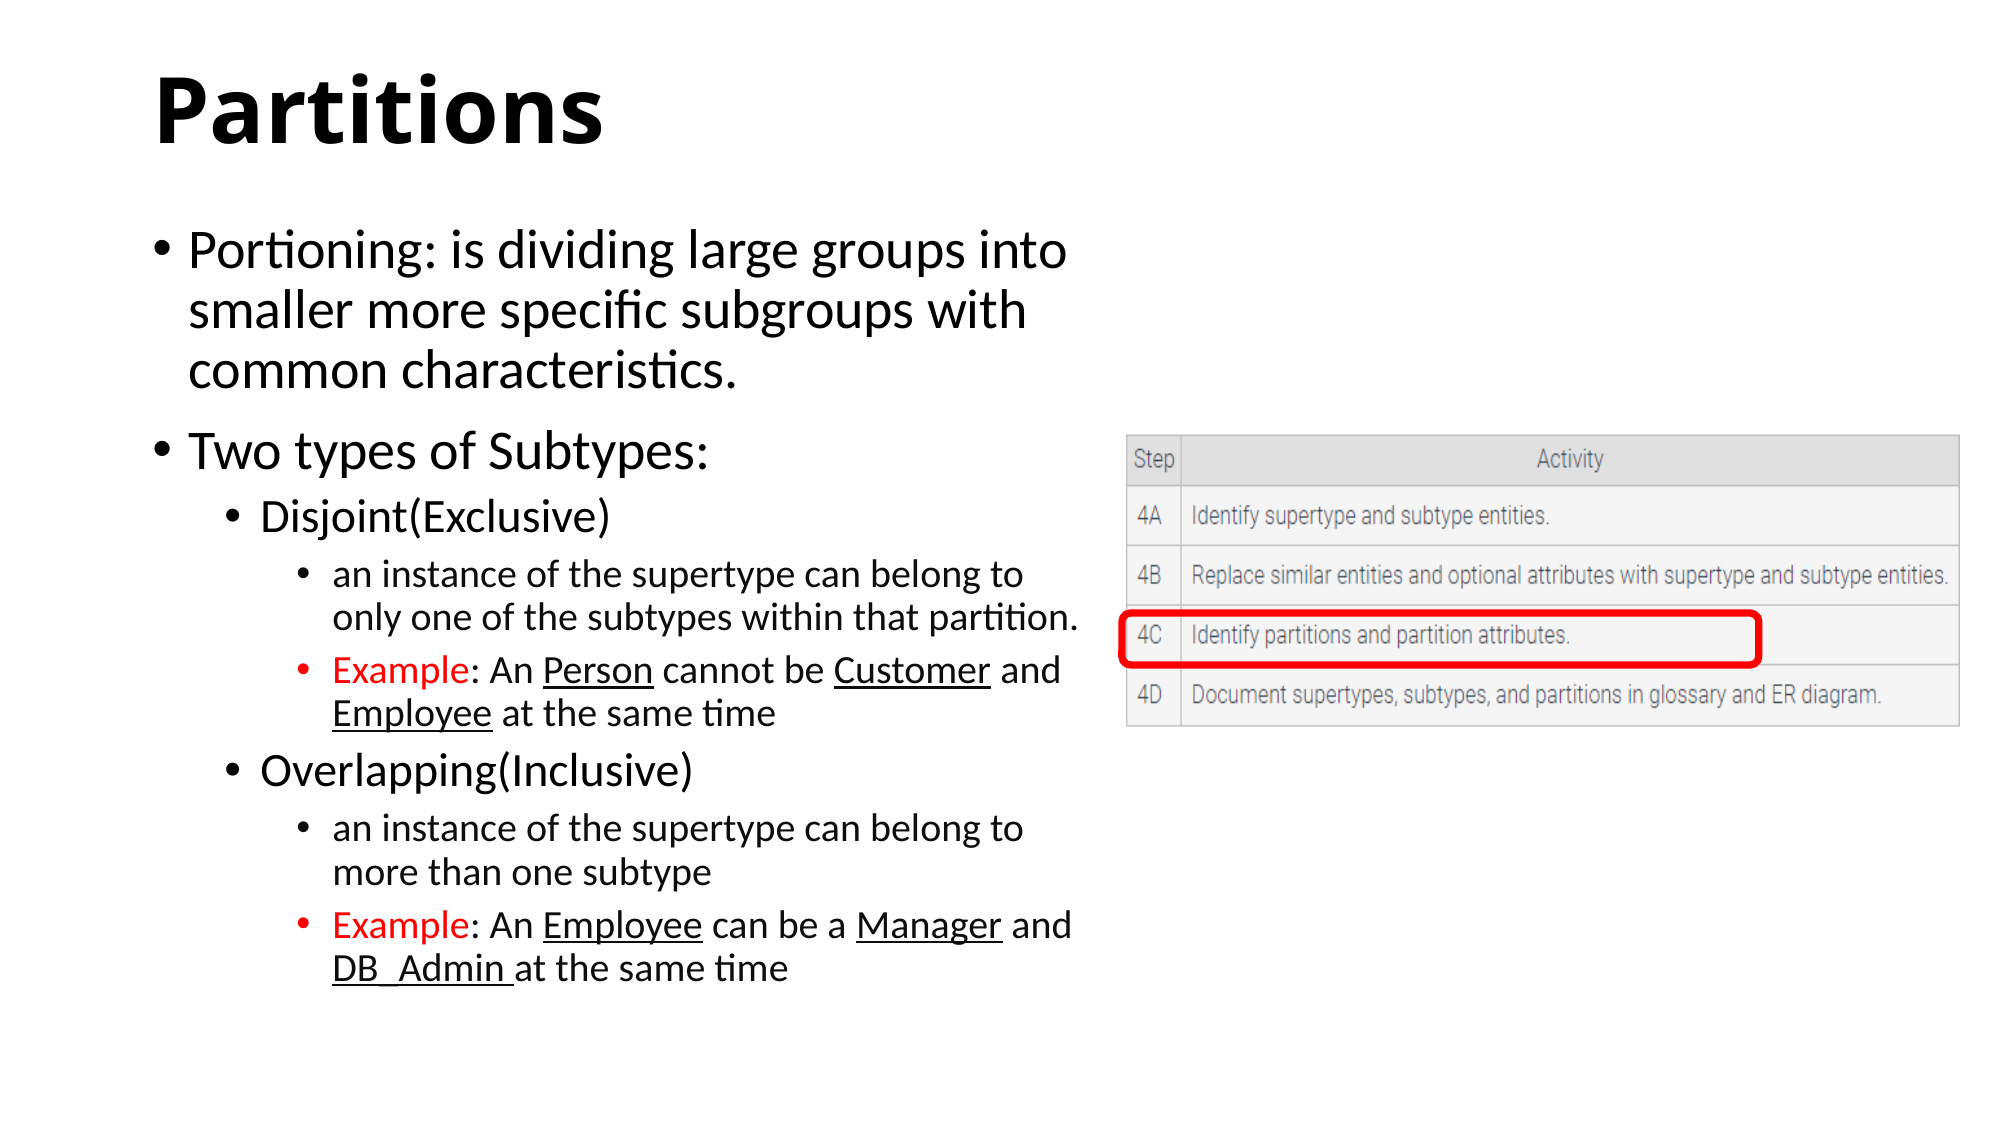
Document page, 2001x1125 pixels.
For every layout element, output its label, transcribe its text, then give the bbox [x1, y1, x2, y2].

list Portioning: is dividing large groups into smaller more specific subgroups with common characteristics. Two types of Subtypes: Disjoint(Exclusive) an instance of the supertype can belong to only one of the subtypes within that partition. Example: An Person cannot be Customer and Employee at the same time Overlapping(Inclusive) an instance of the supertype can belong to more than one subtype Example: An Employee can be a Manager and DB_Admin at the same time [137, 212, 1102, 1014]
picture [1121, 427, 1960, 738]
title Partitions [137, 59, 1863, 278]
